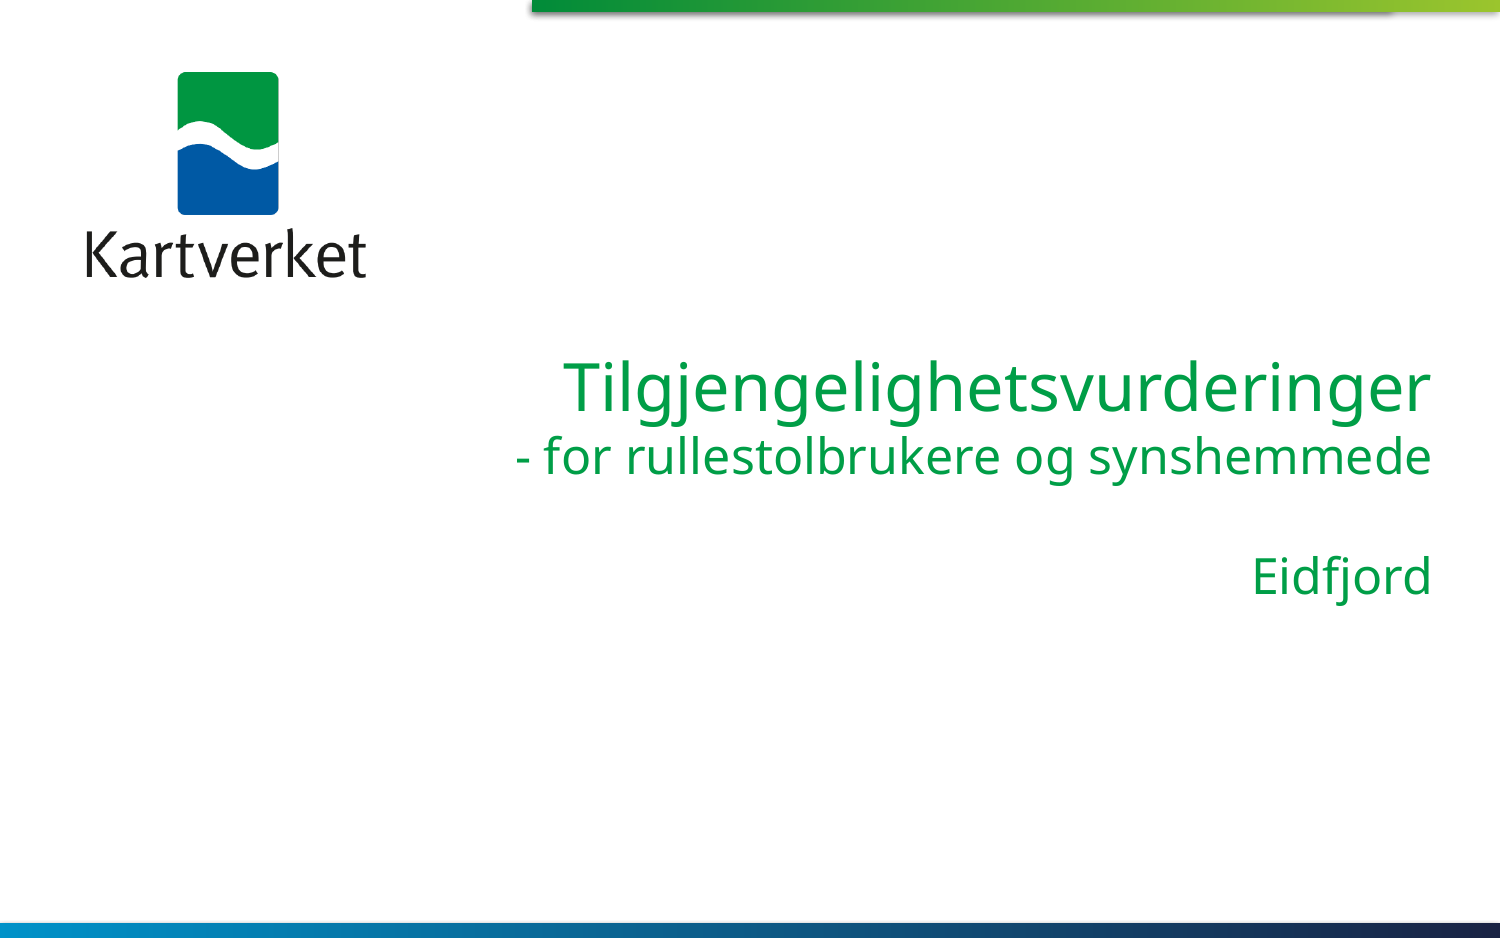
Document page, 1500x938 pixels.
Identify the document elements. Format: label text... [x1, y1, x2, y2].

text_box Tilgjengelighetsvurderinger - for rullestolbrukere og synshemmede Eidfjord [66, 337, 1449, 613]
